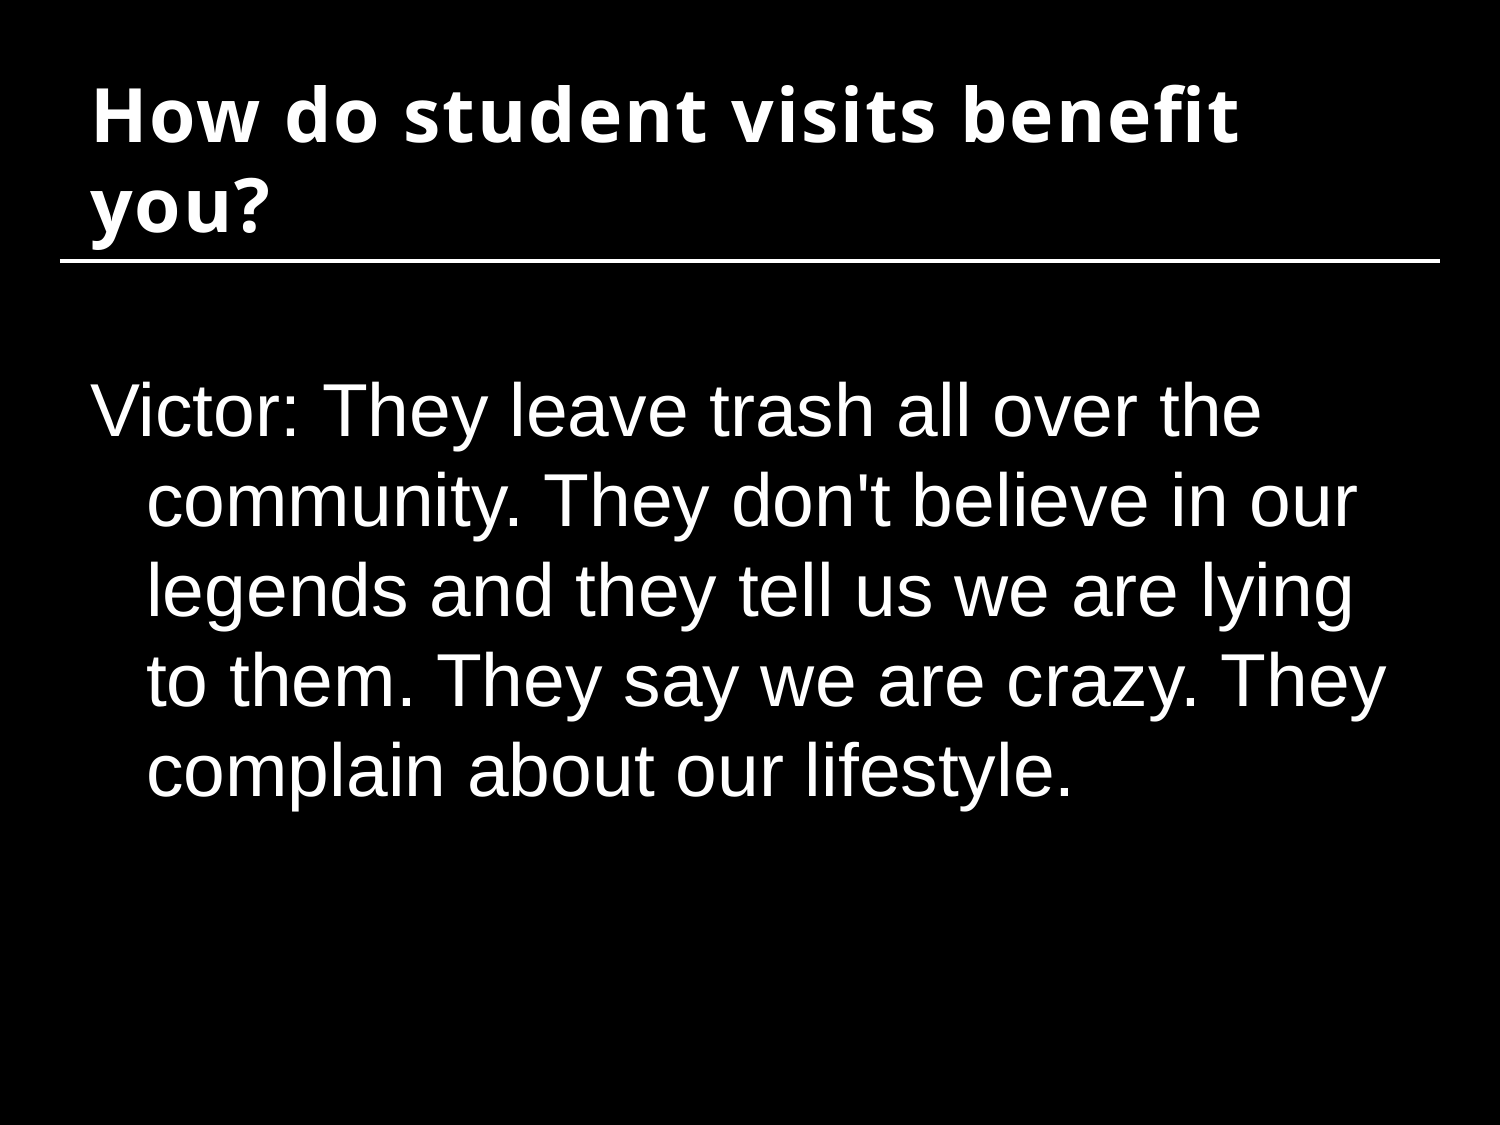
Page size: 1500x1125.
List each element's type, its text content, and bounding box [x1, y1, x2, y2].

title How do student visits benefit you? [75, 44, 1425, 260]
list Victor: They leave trash all over the community. They don't believe in our legends and they tell us we are lying to them. They say we are crazy. They complain about our lifestyle. [75, 346, 1425, 1014]
